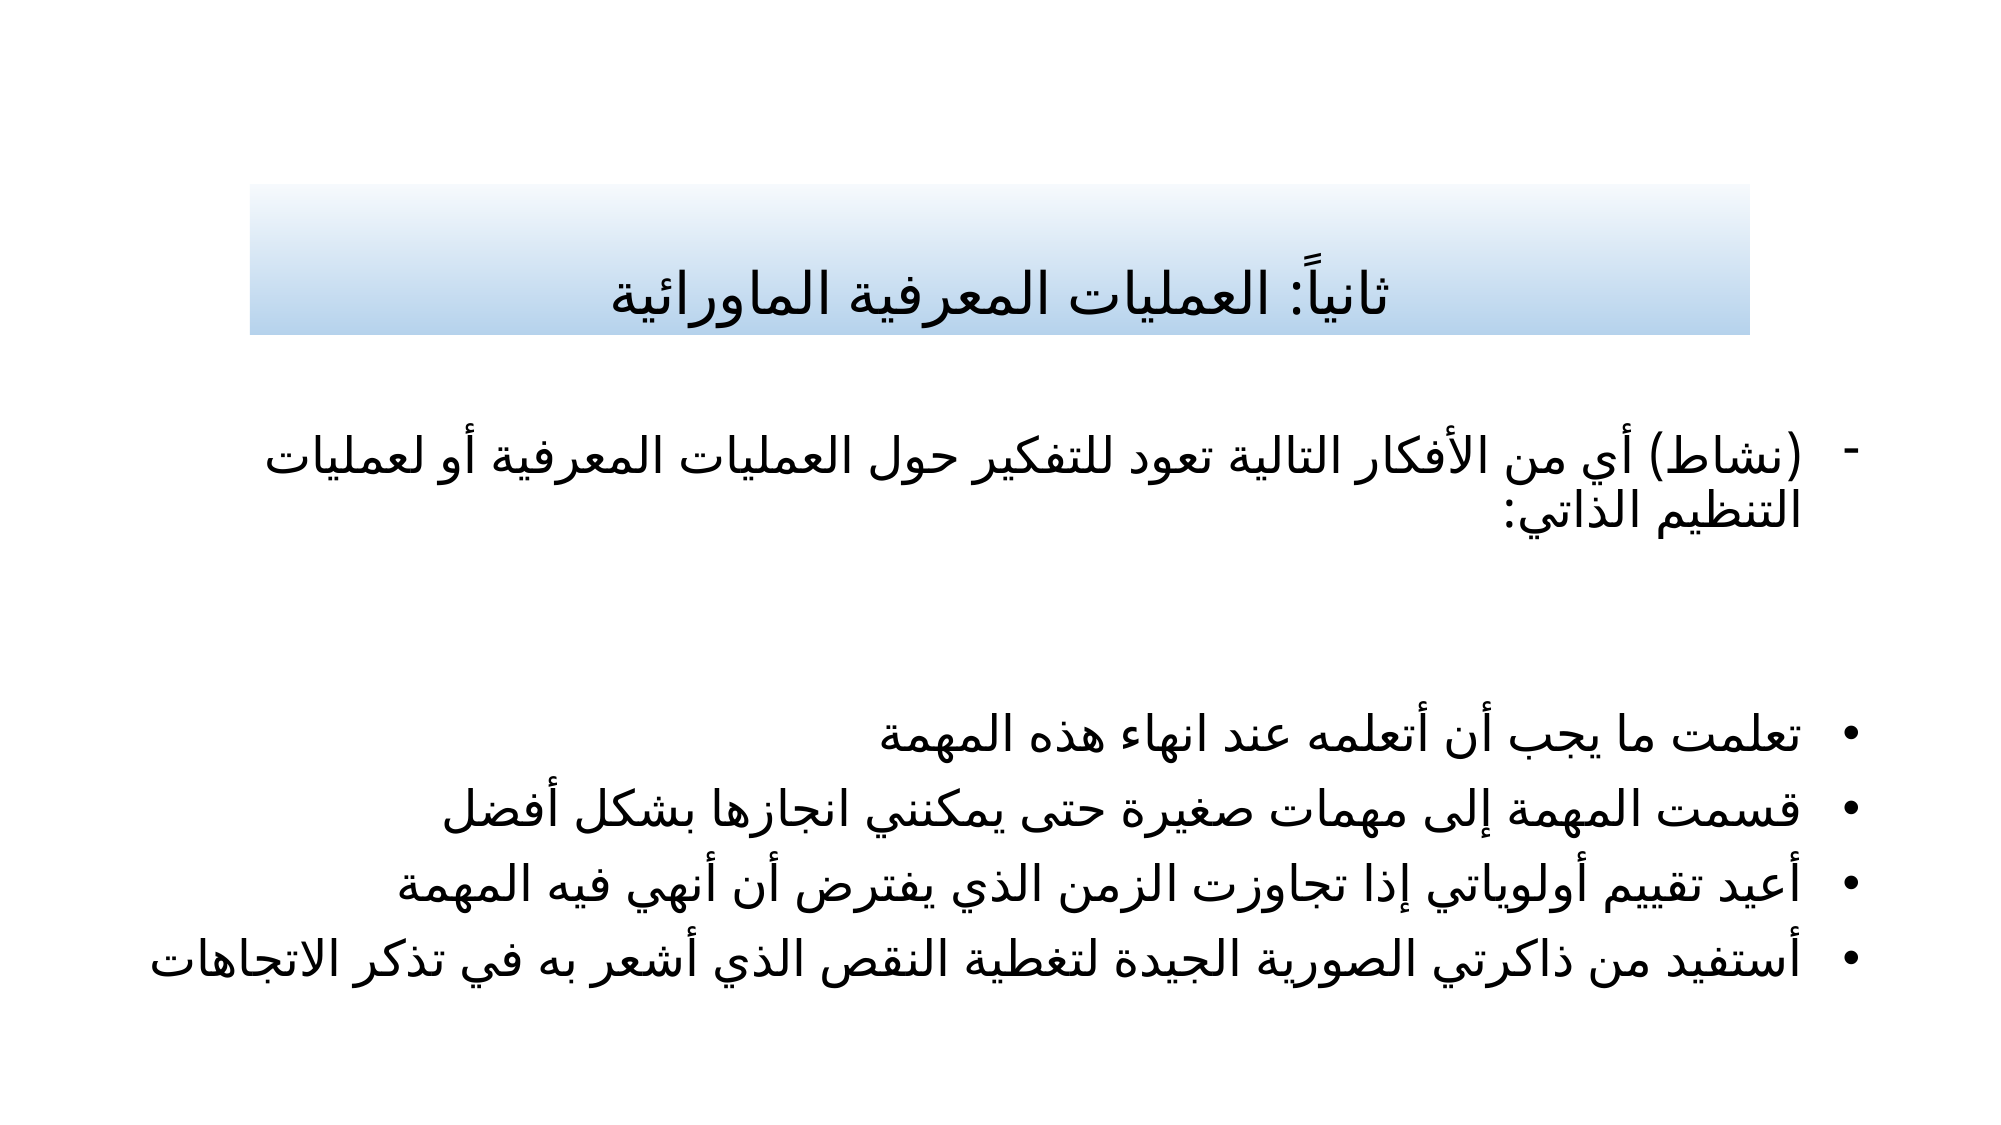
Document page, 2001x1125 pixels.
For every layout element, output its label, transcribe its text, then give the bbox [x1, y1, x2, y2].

subtitle (نشاط) أي من الأفكار التالية تعود للتفكير حول العمليات المعرفية أو لعمليات التنظيم الذاتي: تعلمت ما يجب أن أتعلمه عند انهاء هذه المهمة قسمت المهمة إلى مهمات صغيرة حتى يمكنني انجازها بشكل أفضل أعيد تقييم أولوياتي إذا تجاوزت الزمن الذي يفترض أن أنهي فيه المهمة أستفيد من ذاكرتي الصورية الجيدة لتغطية النقص الذي أشعر به في تذكر الاتجاهات [117, 422, 1875, 1076]
title ثانياً: العمليات المعرفية الماورائية [249, 184, 1750, 335]
